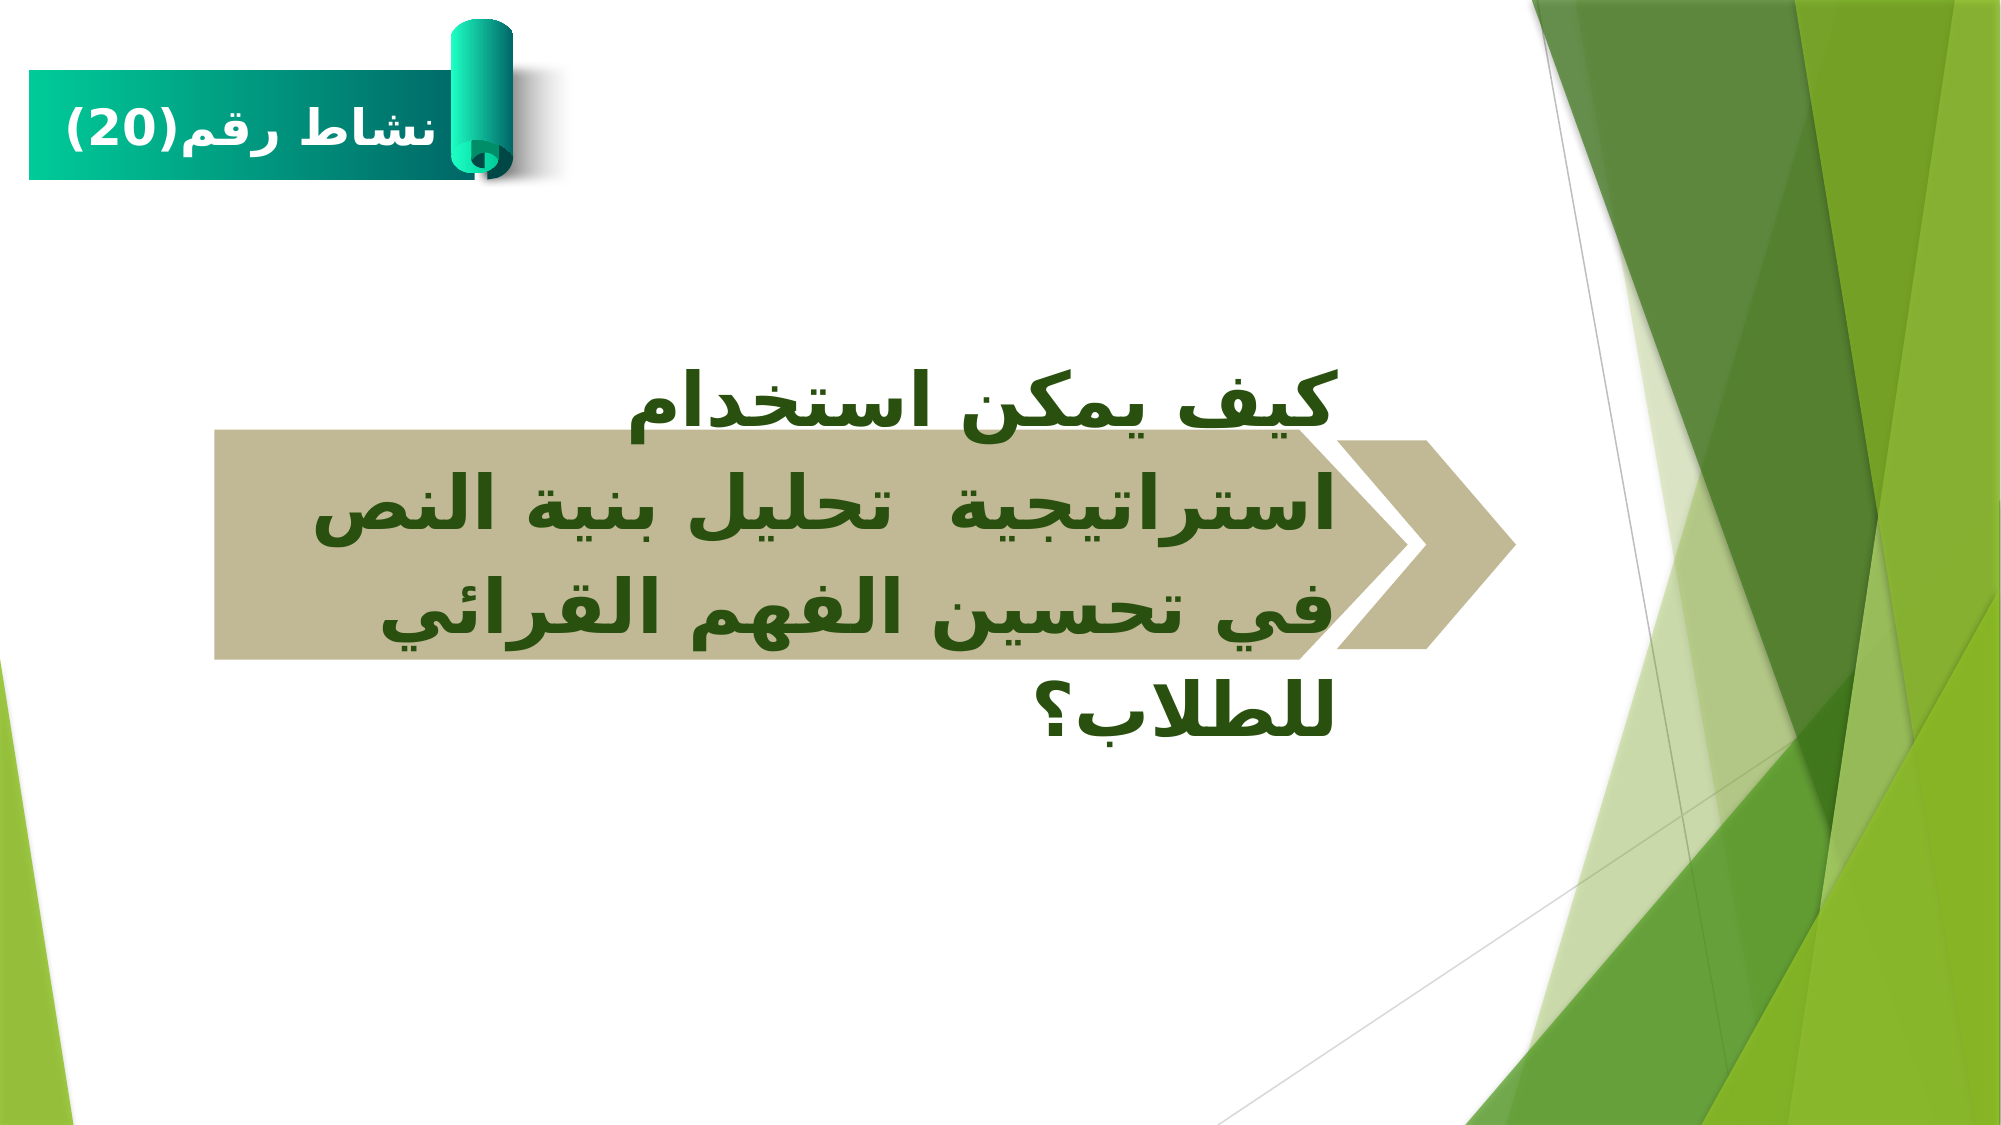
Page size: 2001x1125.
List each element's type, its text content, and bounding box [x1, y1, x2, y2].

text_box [28, 18, 579, 190]
text_box [1335, 438, 1518, 651]
text_box كيف يمكن استخدام استراتيجية تحليل بنية النص في تحسين الفهم القرائي للطلاب؟ [212, 428, 1409, 662]
